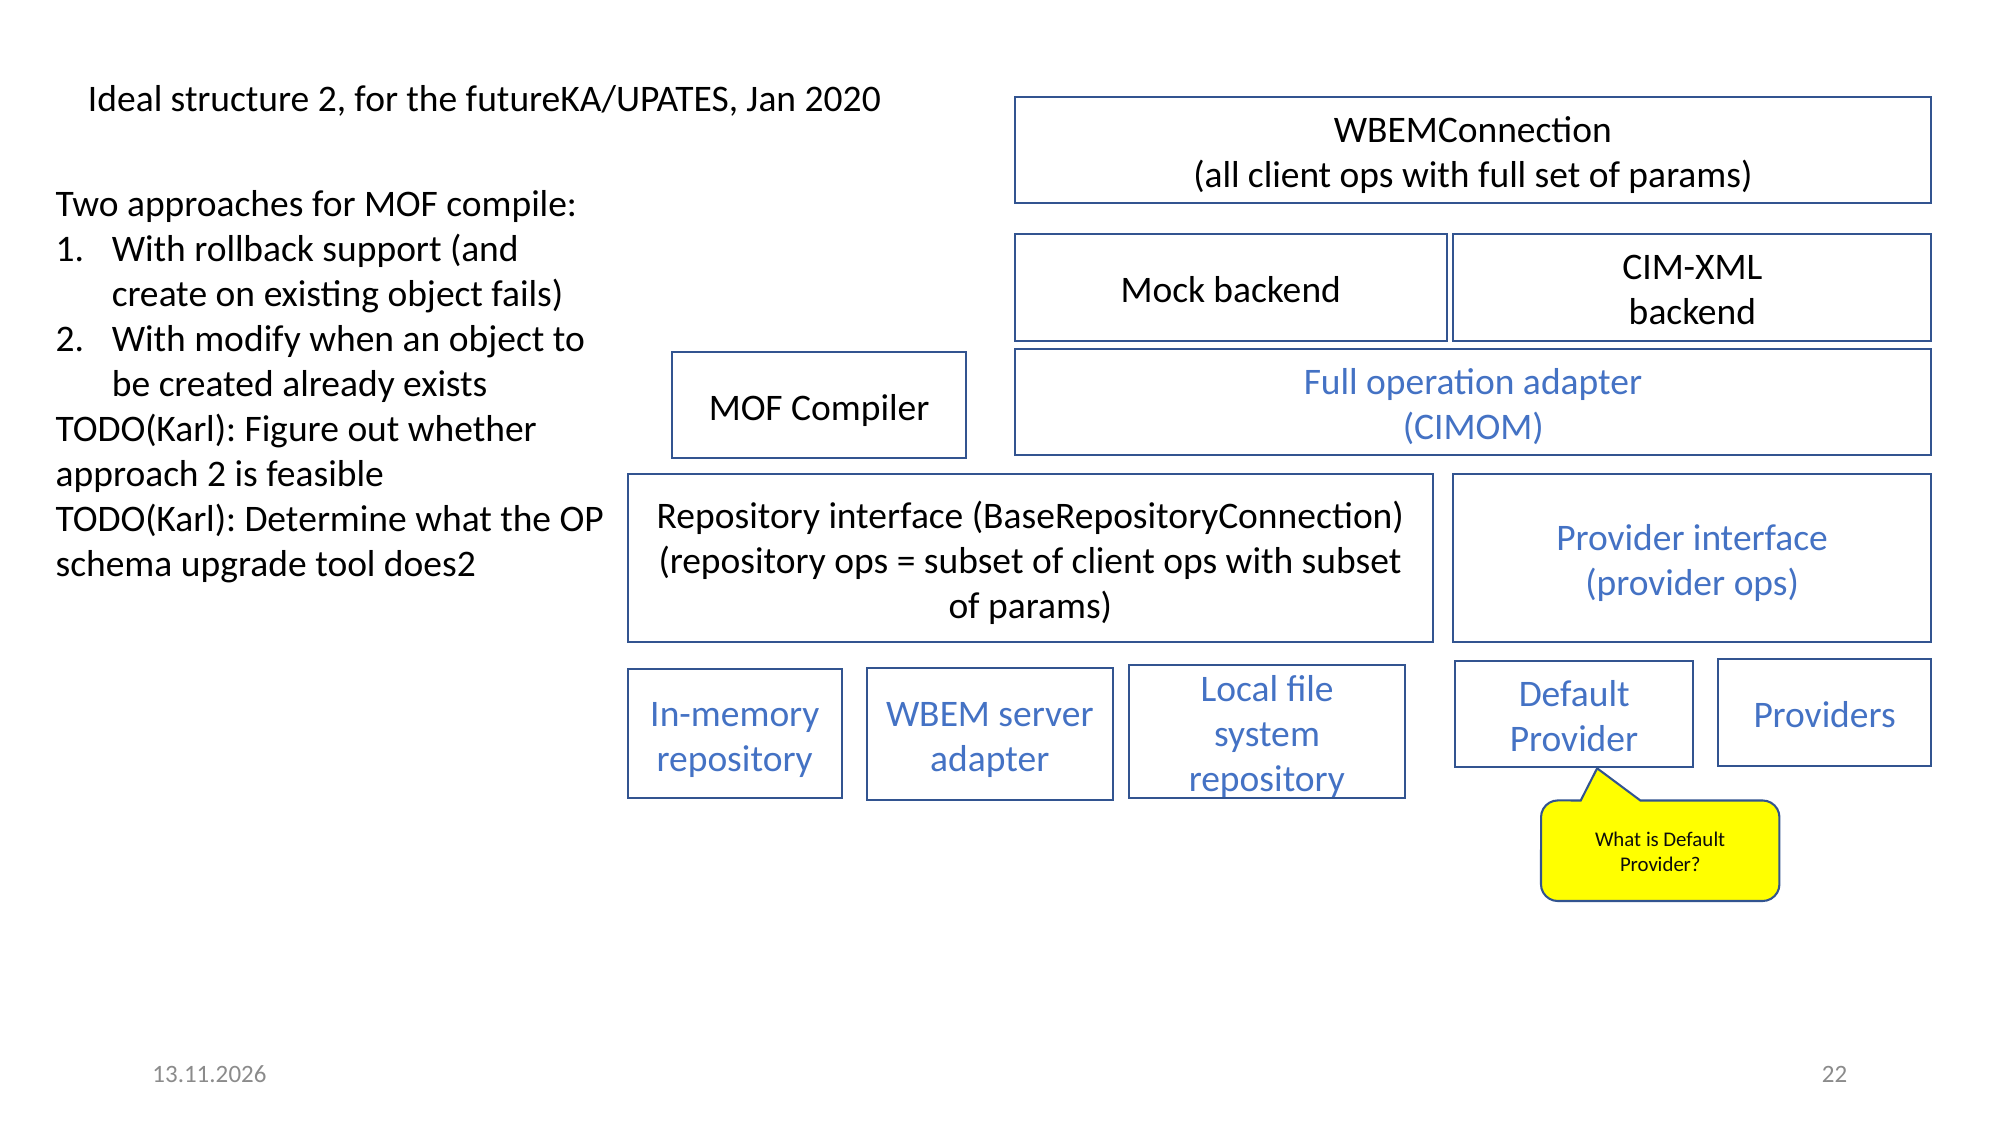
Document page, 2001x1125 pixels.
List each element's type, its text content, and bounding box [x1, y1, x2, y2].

text_box CIM-XML backend [1452, 233, 1932, 342]
text_box WBEM server adapter [866, 667, 1114, 801]
text_box Ideal structure 2, for the futureKA/UPATES, Jan 2020 [73, 66, 897, 127]
text_box Mock backend [1014, 233, 1448, 342]
text_box Default Provider [1454, 660, 1694, 768]
text_box Full operation adapter (CIMOM) [1014, 348, 1932, 456]
text_box Local file system repository [1128, 664, 1406, 799]
text_box WBEMConnection (all client ops with full set of params) [1014, 96, 1932, 204]
slide_number 22 [1412, 1042, 1863, 1103]
text_box What is Default Provider? [1539, 766, 1781, 903]
text_box Provider interface (provider ops) [1452, 473, 1932, 643]
text_box Repository interface (BaseRepositoryConnection) (repository ops = subset of client ops with subset of params) [627, 473, 1434, 643]
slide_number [137, 1042, 588, 1103]
text_box MOF Compiler [671, 351, 967, 459]
text_box Providers [1717, 658, 1932, 767]
text_box In-memory repository [627, 668, 843, 799]
text_box Two approaches for MOF compile: With rollback support (and create on existing object fails) With modify when an object to be created already exists TODO(Karl): Figure out whether approach 2 is feasible TODO(Karl): Determine what the OP schema upgrade tool does2 [40, 171, 638, 592]
